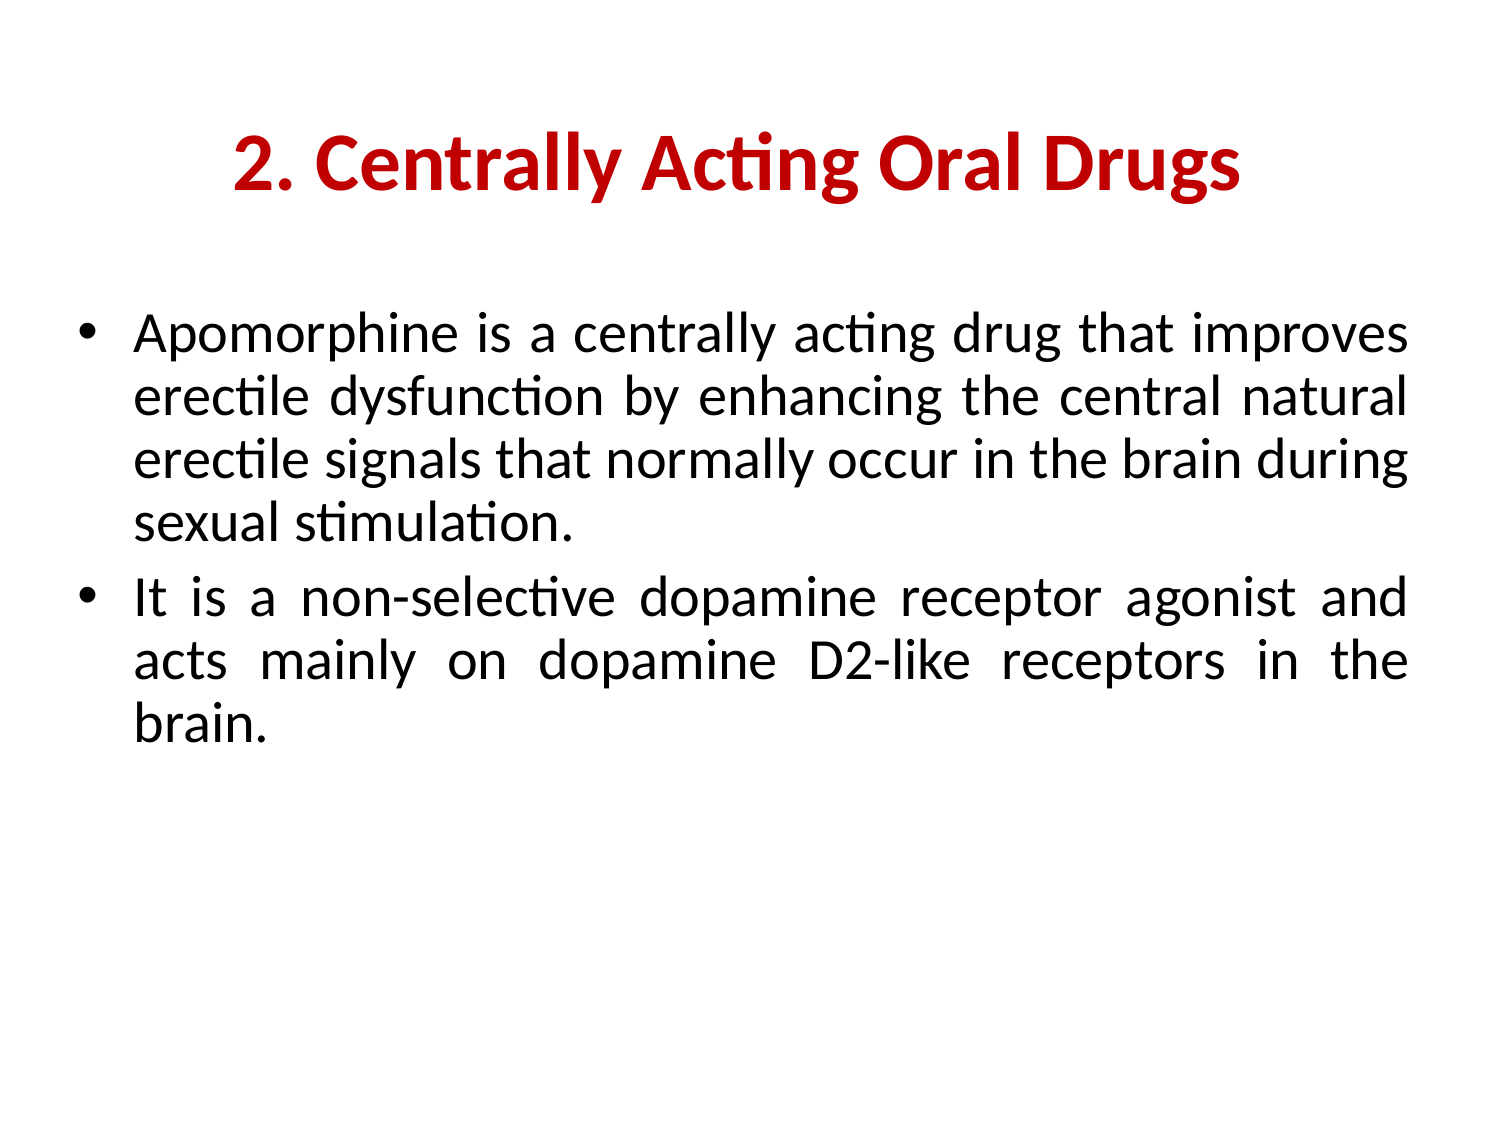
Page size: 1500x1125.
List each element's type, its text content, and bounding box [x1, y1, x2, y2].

title 2. Centrally Acting Oral Drugs [62, 37, 1413, 278]
list Apomorphine is a centrally acting drug that improves erectile dysfunction by enhancing the central natural erectile signals that normally occur in the brain during sexual stimulation. It is a non-selective dopamine receptor agonist and acts mainly on dopamine D2-like receptors in the brain. [62, 295, 1425, 1038]
